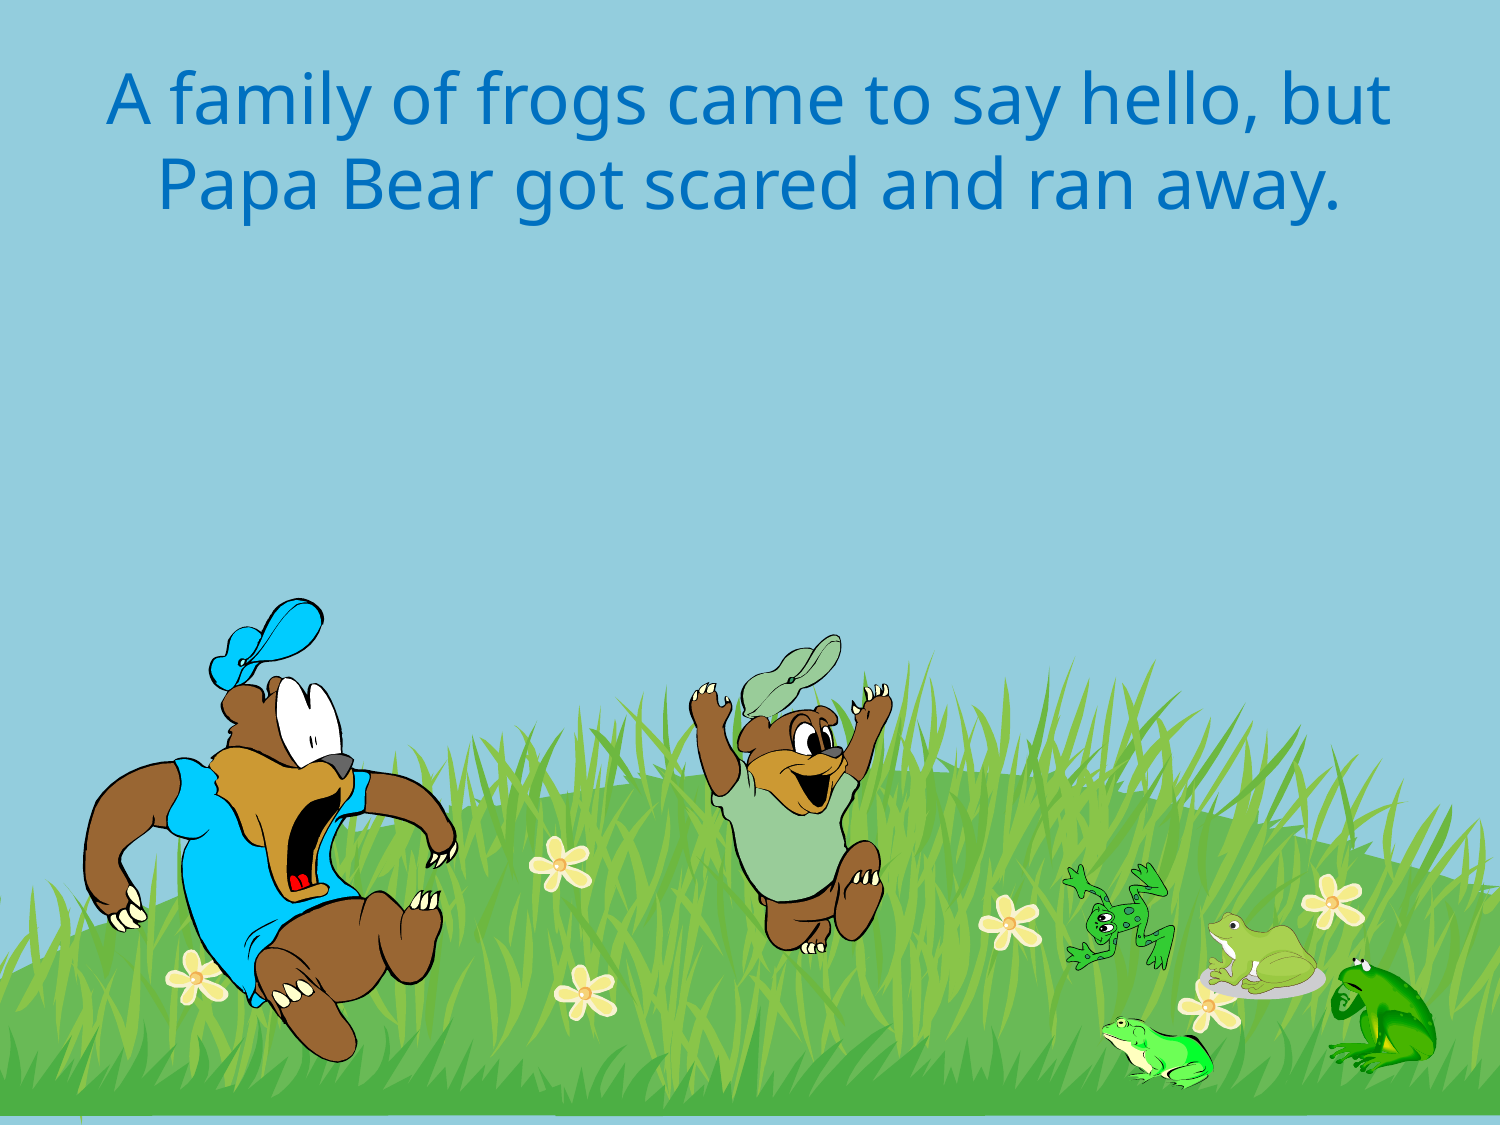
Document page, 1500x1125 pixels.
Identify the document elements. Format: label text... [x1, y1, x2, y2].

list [74, 587, 462, 1063]
title A family of frogs came to say hello, but Papa Bear got scared and ran away. [75, 45, 1425, 233]
picture [0, 624, 1500, 1125]
